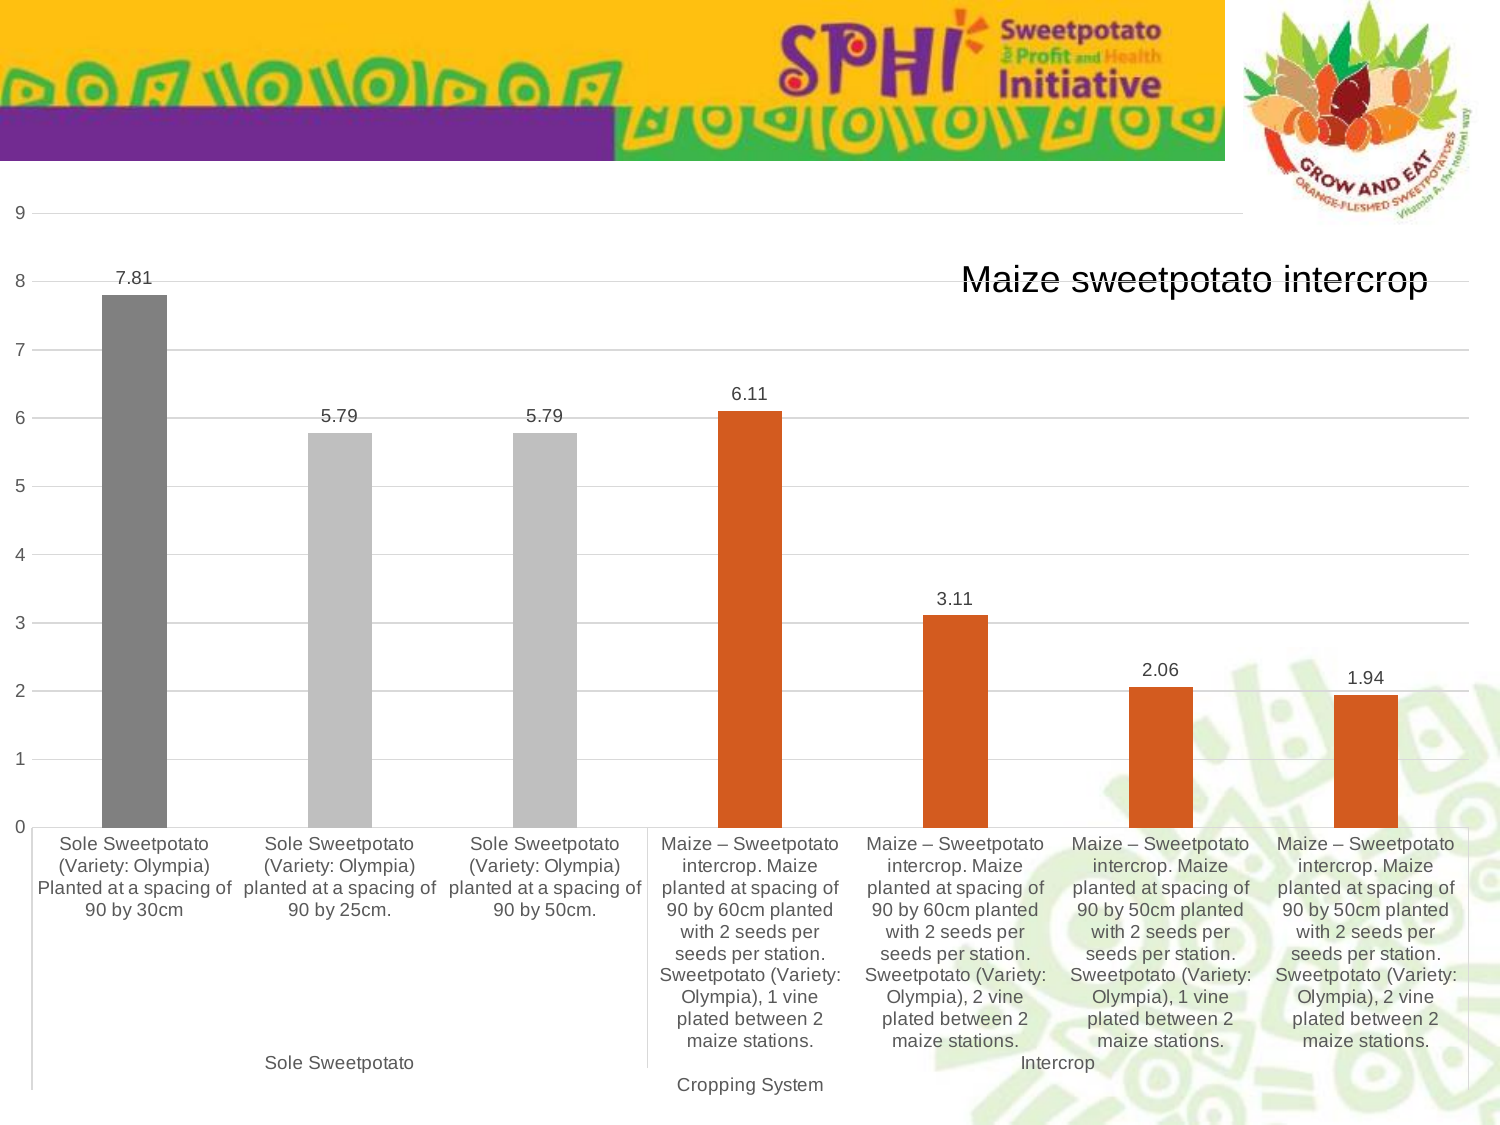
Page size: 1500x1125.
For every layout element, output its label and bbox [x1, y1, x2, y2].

picture [0, 0, 1225, 161]
chart [0, 202, 1500, 1125]
picture [1243, 0, 1479, 251]
